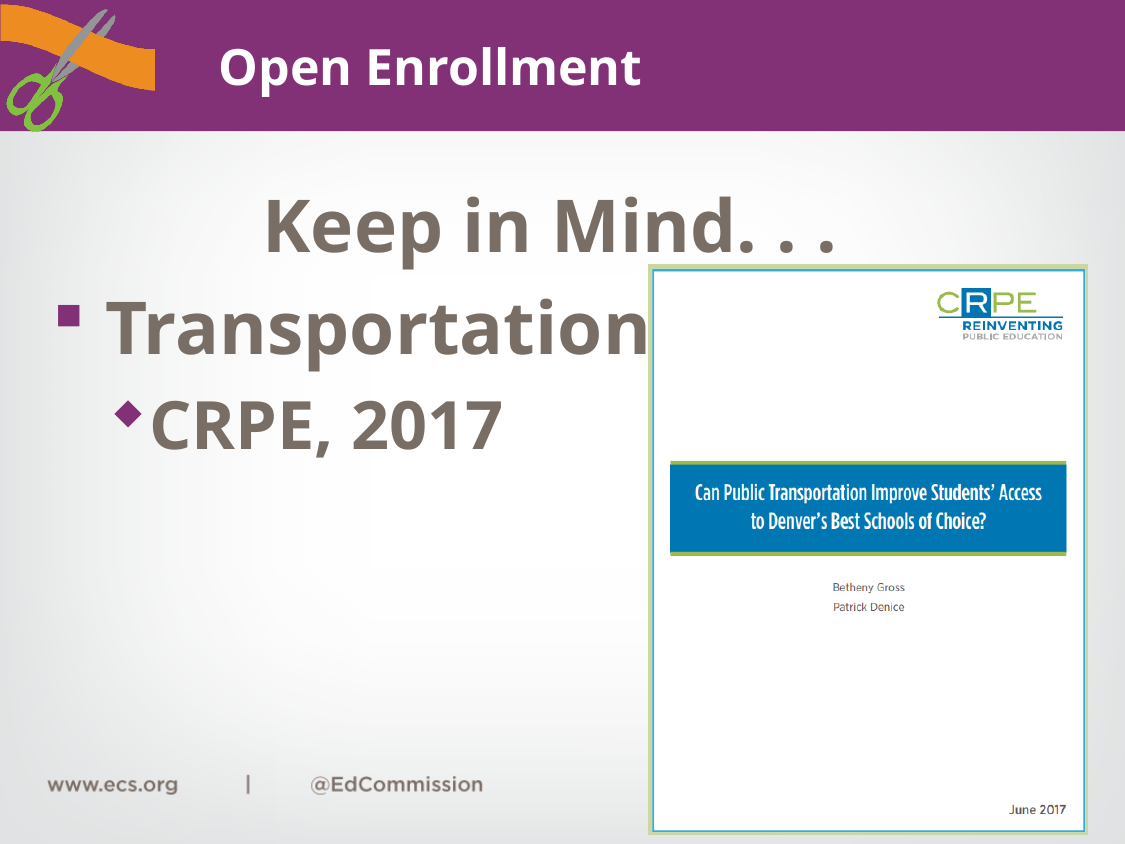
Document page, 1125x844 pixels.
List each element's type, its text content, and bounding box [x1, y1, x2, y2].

text_box Open Enrollment [157, 0, 1125, 132]
list Keep in Mind. . . Transportation CRPE, 2017 [37, 171, 1063, 772]
picture [0, 0, 1125, 844]
